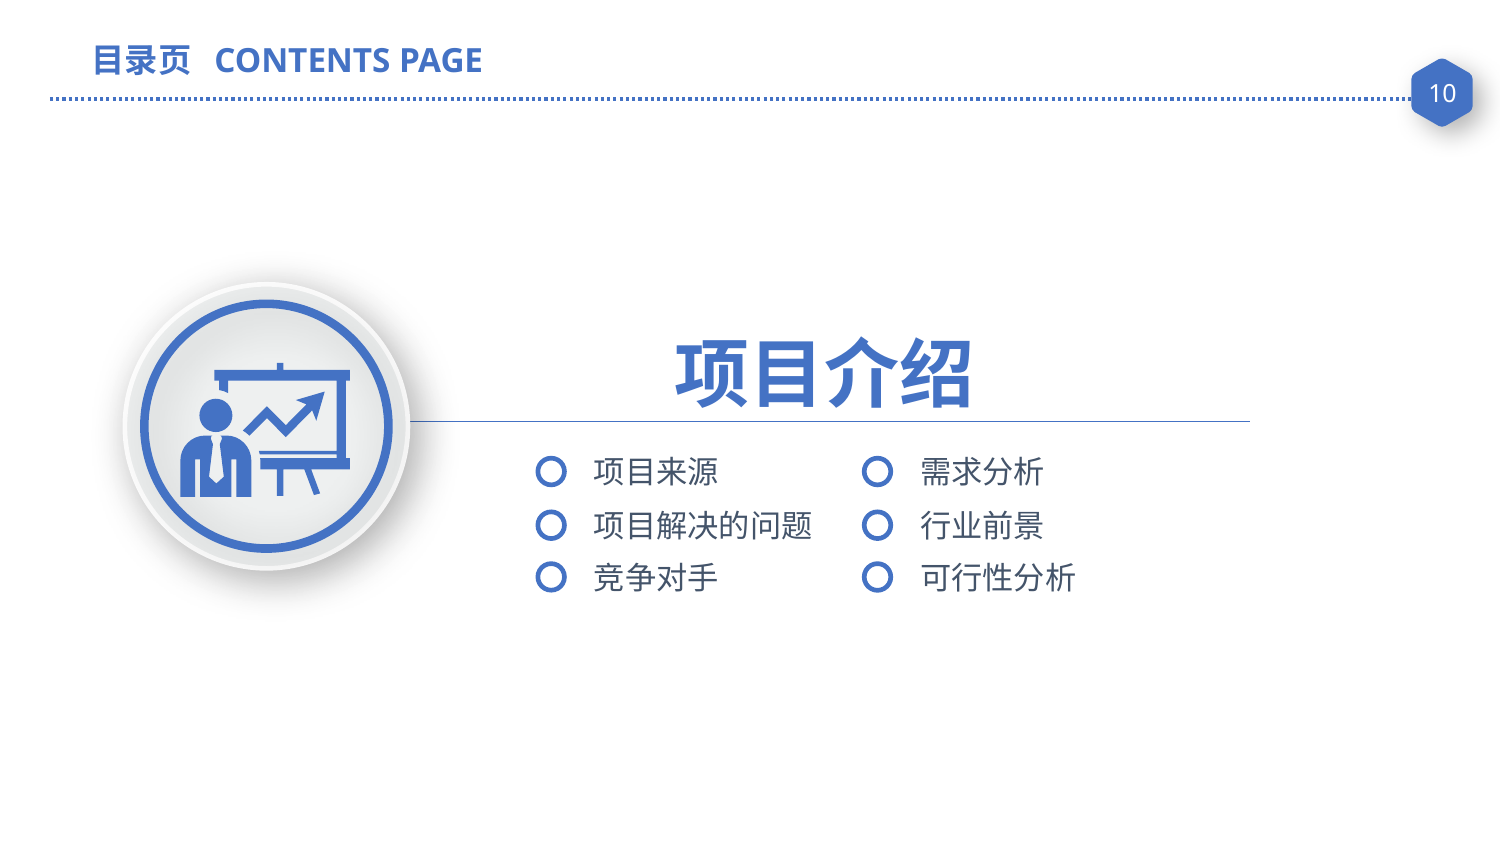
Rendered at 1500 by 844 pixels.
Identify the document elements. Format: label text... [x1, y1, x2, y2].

text_box 竞争对手 [582, 552, 862, 601]
text_box 需求分析 [908, 446, 1188, 496]
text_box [124, 284, 408, 569]
text_box [864, 563, 891, 591]
text_box 行业前景 [908, 500, 1188, 550]
text_box [537, 458, 565, 485]
text_box 目录页 CONTENTS PAGE [53, 22, 551, 95]
text_box [537, 563, 565, 591]
text_box [537, 511, 565, 539]
text_box 可行性分析 [908, 552, 1188, 601]
text_box 项目来源 [582, 446, 862, 496]
text_box [864, 458, 891, 485]
text_box 项目解决的问题 [582, 500, 862, 550]
text_box 项目介绍 [440, 320, 1210, 421]
text_box [864, 511, 891, 539]
